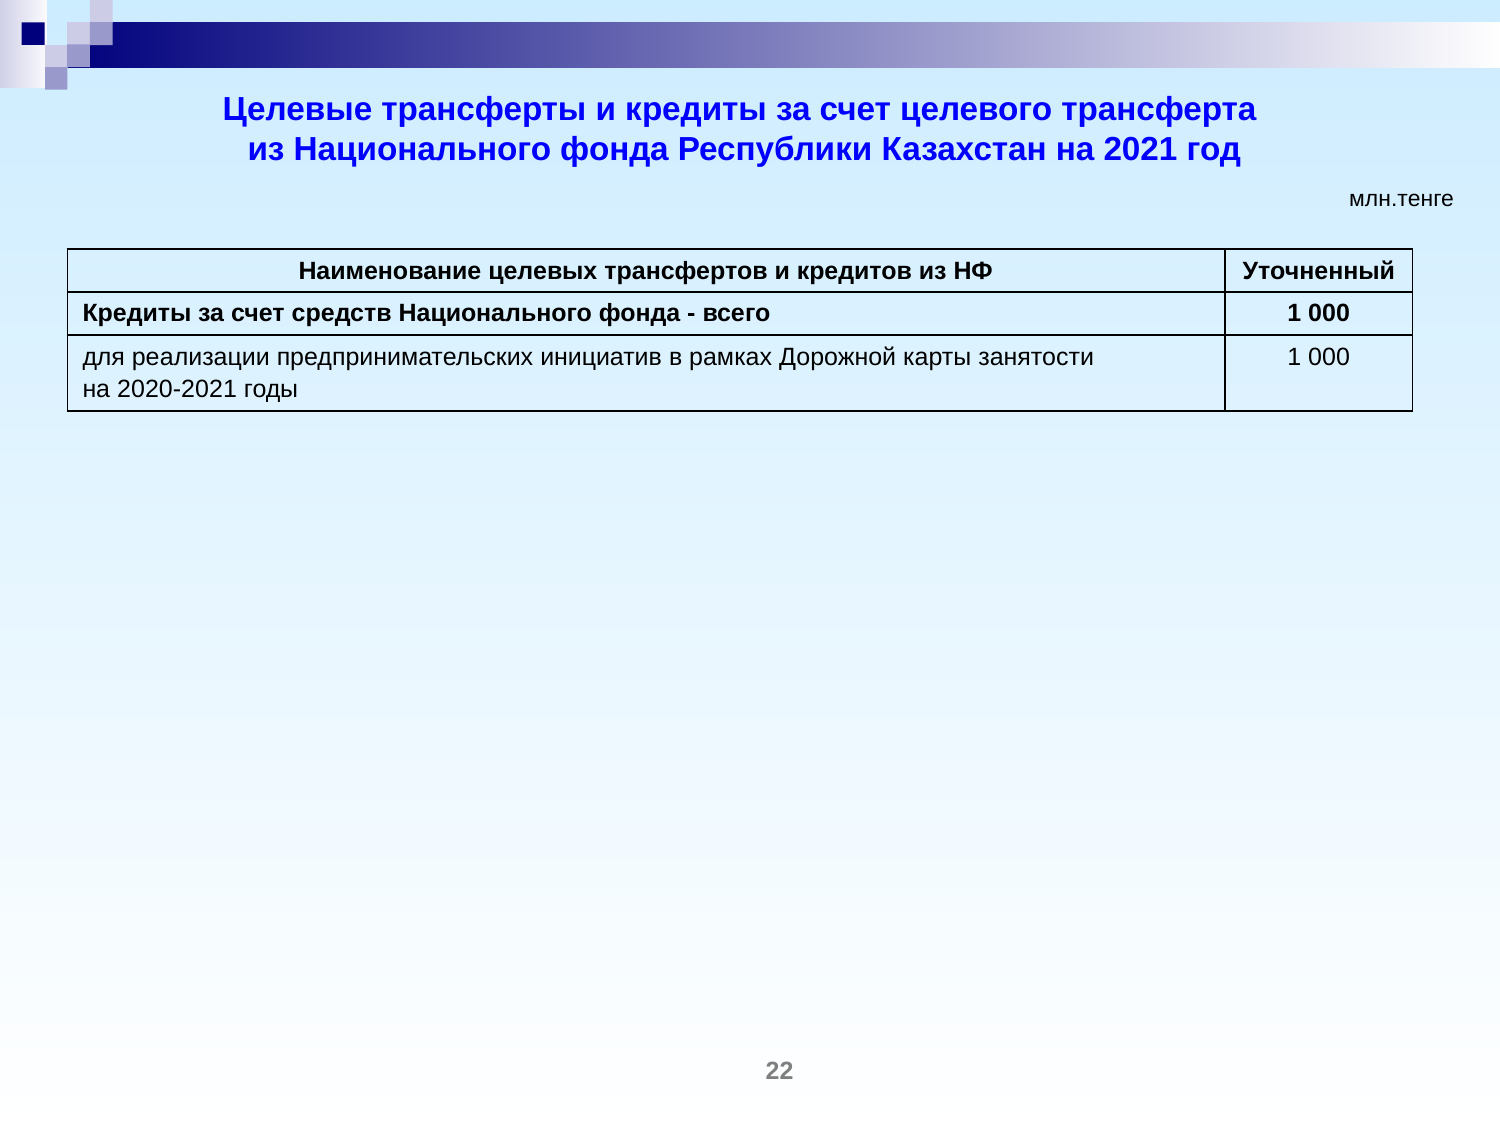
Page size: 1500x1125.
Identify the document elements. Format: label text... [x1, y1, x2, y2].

title Целевые трансферты и кредиты за счет целевого трансферта из Национального фонда Республики Казахстан на 2021 год [67, 91, 1423, 163]
table_header Наименование целевых трансфертов и кредитов из НФ [68, 250, 1224, 291]
text_box млн.тенге [1262, 179, 1469, 215]
table_cell для реализации предпринимательских инициатив в рамках Дорожной карты занятости на 2020-2021 годы [68, 336, 1224, 410]
table_cell 1 000 [1226, 293, 1412, 334]
table_cell 1 000 [1226, 336, 1412, 410]
text_box 22 [629, 1051, 930, 1088]
table_header Уточненный [1226, 250, 1412, 291]
table_cell Кредиты за счет средств Национального фонда - всего [68, 293, 1224, 334]
